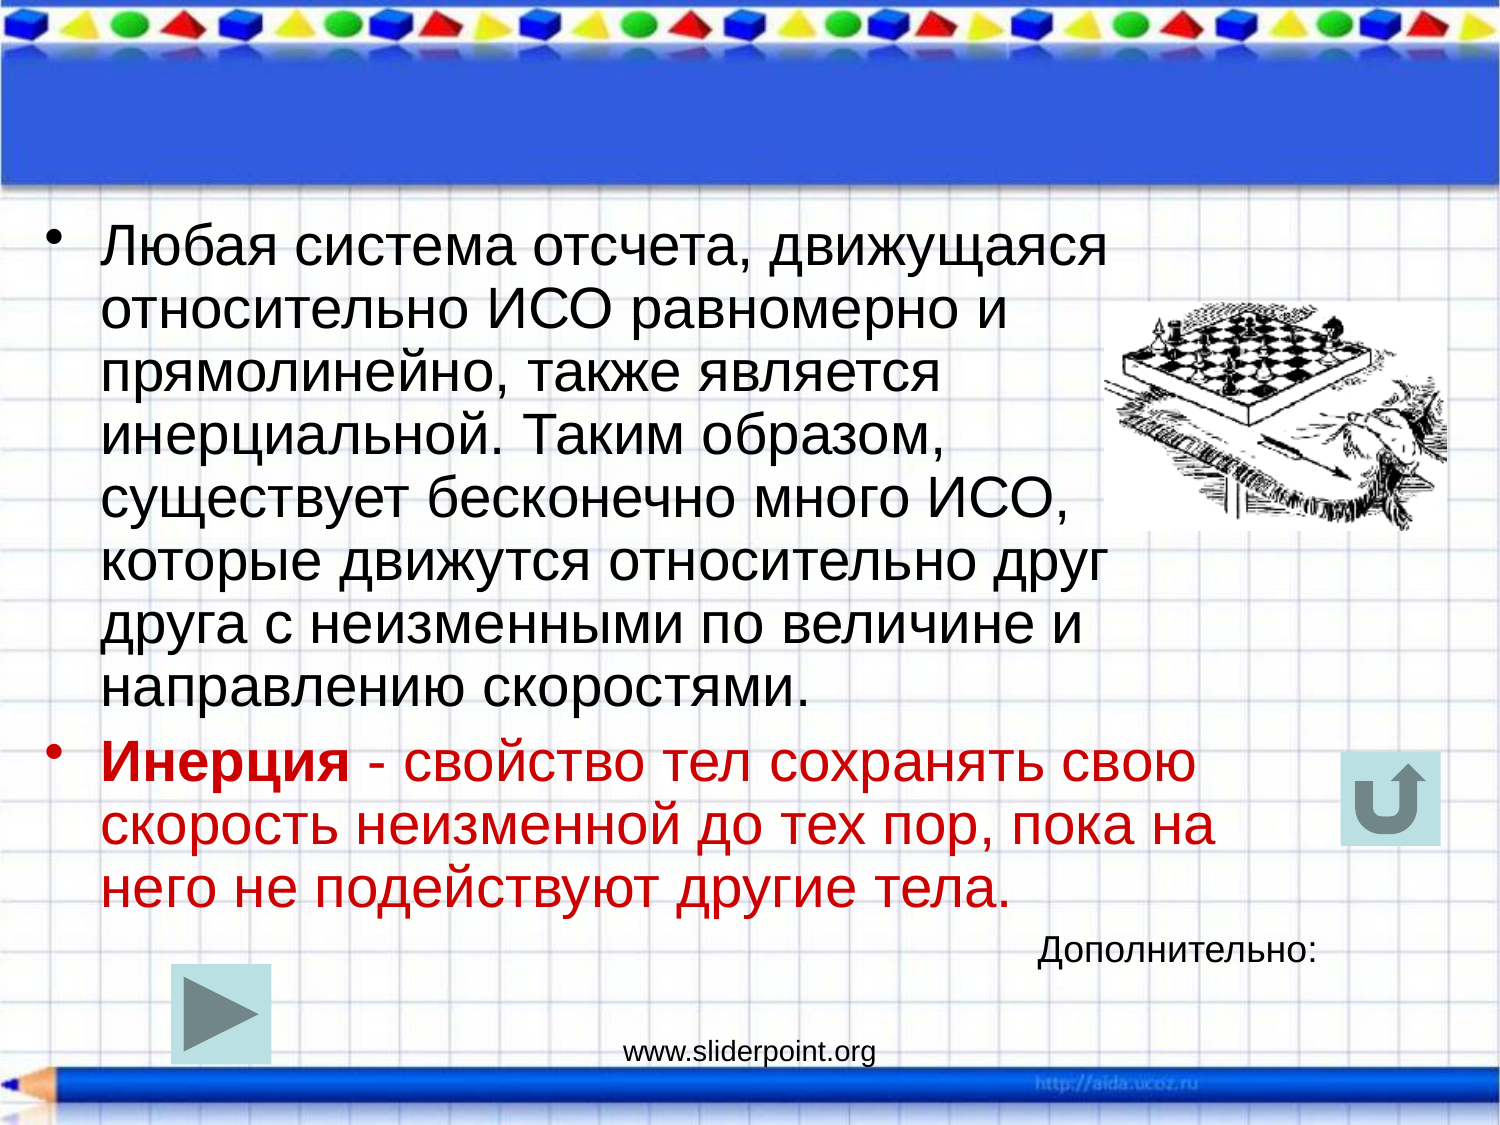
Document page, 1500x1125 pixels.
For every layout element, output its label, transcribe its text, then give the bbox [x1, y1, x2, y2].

text_box [1340, 751, 1441, 847]
text_box [171, 964, 272, 1065]
list Любая система отсчета, движущаяся относительно ИСО равномерно и прямолинейно, также является инерциальной. Таким образом, существует бесконечно много ИСО, которые движутся относительно друг друга с неизменными по величине и направлению скоростями. Инерция - свойство тел сохранять свою скорость неизменной до тех пор, пока на него не подействуют другие тела. [29, 207, 1272, 876]
picture [0, 0, 1500, 1125]
text_box Дополнительно: [1022, 917, 1333, 977]
footer www.sliderpoint.org [512, 1024, 988, 1103]
